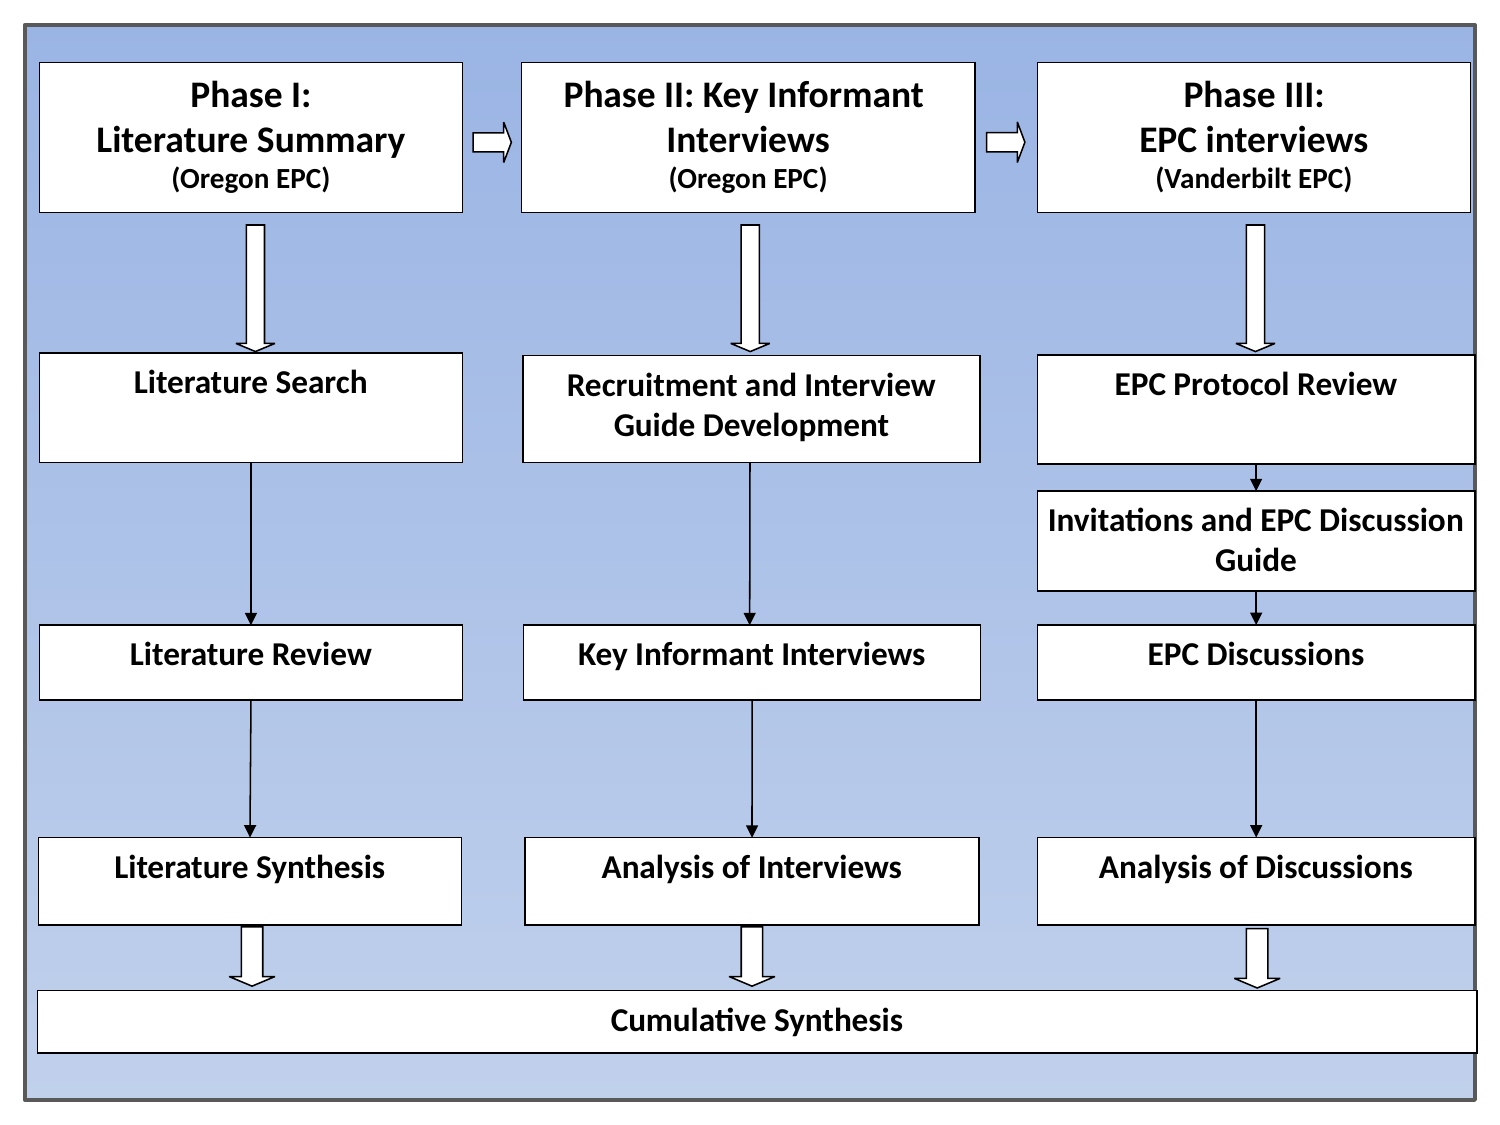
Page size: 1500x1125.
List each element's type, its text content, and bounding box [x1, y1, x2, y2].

text_box [229, 926, 275, 987]
text_box [473, 122, 512, 163]
text_box Recruitment and Interview Guide Development [523, 355, 980, 463]
text_box [235, 224, 275, 352]
text_box Phase III: EPC interviews (Vanderbilt EPC) [1037, 62, 1471, 213]
text_box [730, 224, 770, 352]
text_box Phase I: Literature Summary (Oregon EPC) [39, 62, 463, 213]
text_box Cumulative Synthesis [37, 990, 1478, 1054]
text_box EPC Protocol Review [1037, 355, 1475, 465]
text_box [986, 121, 1025, 163]
text_box EPC Discussions [1037, 624, 1475, 700]
text_box [1234, 928, 1281, 988]
text_box [1235, 224, 1276, 352]
text_box Analysis of Interviews [525, 837, 979, 925]
text_box Phase II: Key Informant Interviews (Oregon EPC) [521, 62, 975, 213]
text_box Analysis of Discussions [1037, 837, 1475, 925]
text_box Invitations and EPC Discussion Guide [1037, 491, 1475, 592]
text_box [729, 926, 775, 987]
text_box Key Informant Interviews [523, 624, 981, 700]
text_box Literature Search [39, 352, 463, 463]
text_box Literature Review [39, 625, 463, 700]
text_box Literature Synthesis [38, 837, 462, 925]
